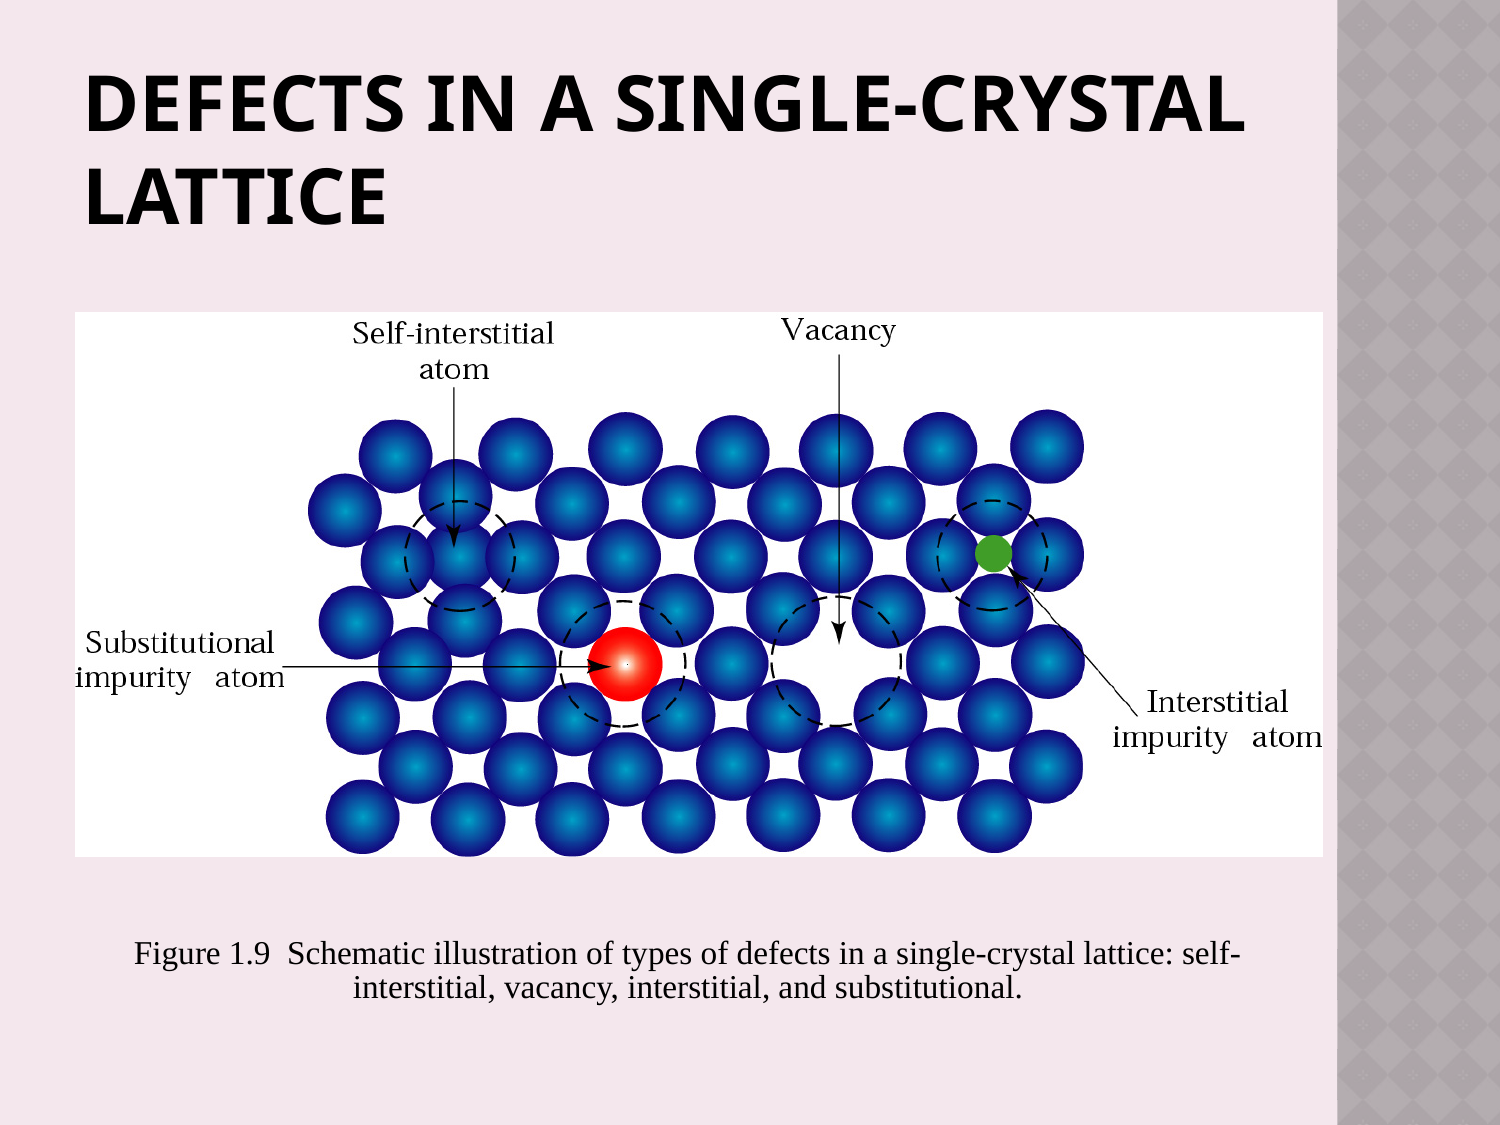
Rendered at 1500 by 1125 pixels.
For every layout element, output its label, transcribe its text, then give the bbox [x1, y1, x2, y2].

picture [74, 312, 1324, 858]
text_box Figure 1.9 Schematic illustration of types of defects in a single-crystal lattice: self-interstitial, vacancy, interstitial, and substitutional. [64, 937, 1313, 1013]
title Defects in a Single-Crystal Lattice [75, 52, 1263, 240]
